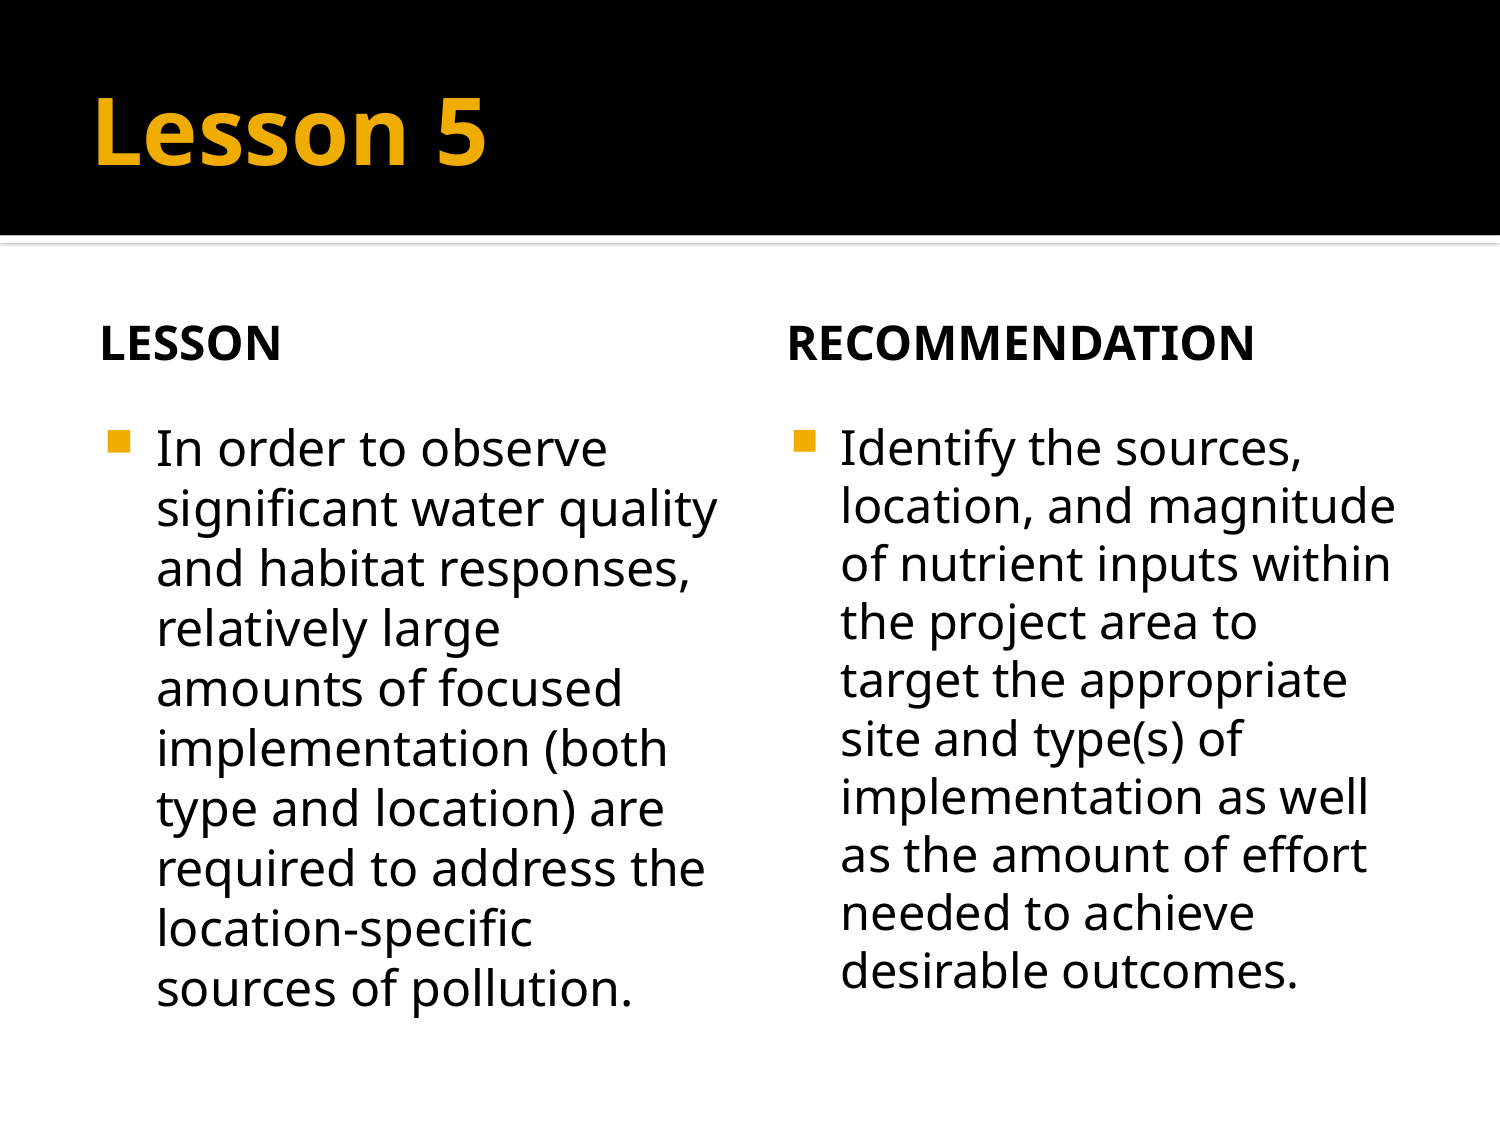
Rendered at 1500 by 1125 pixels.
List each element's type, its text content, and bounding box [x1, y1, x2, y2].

list Recommendation [761, 278, 1425, 396]
list Identify the sources, location, and magnitude of nutrient inputs within the project area to target the appropriate site and type(s) of implementation as well as the amount of effort needed to achieve desirable outcomes. [761, 401, 1425, 1050]
title Lesson 5 [75, 24, 1425, 231]
list In order to observe significant water quality and habitat responses, relatively large amounts of focused implementation (both type and location) are required to address the location-specific sources of pollution. [75, 401, 738, 1050]
list Lesson [75, 278, 738, 396]
